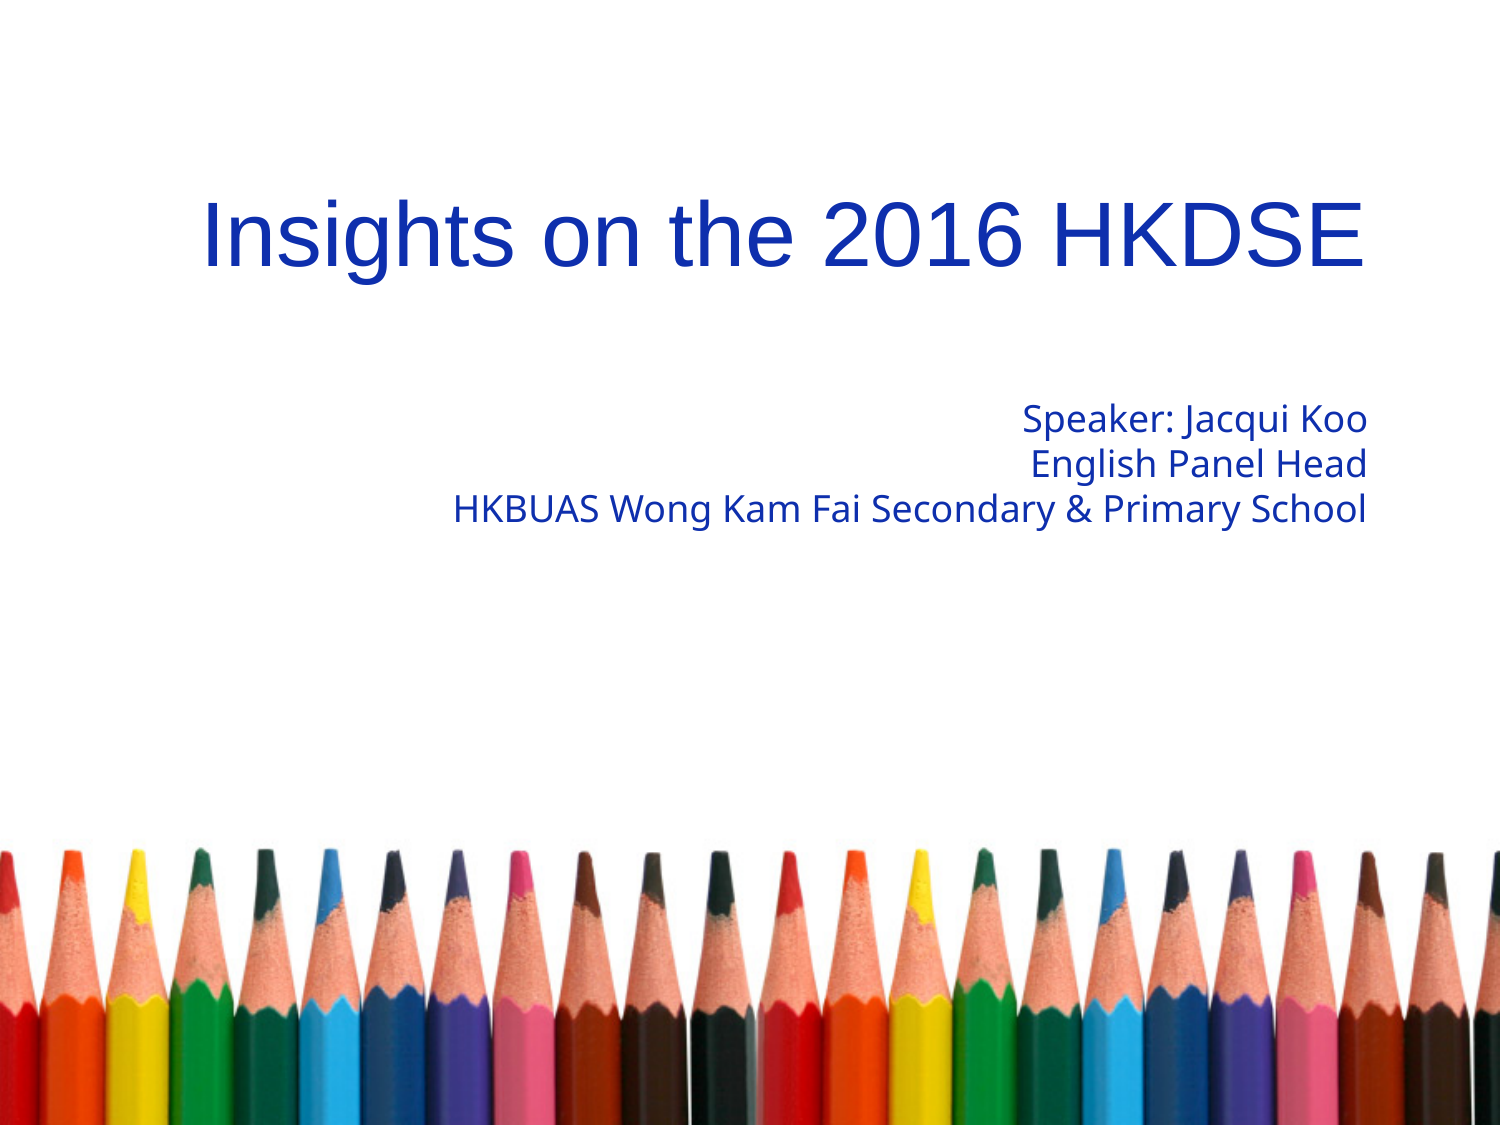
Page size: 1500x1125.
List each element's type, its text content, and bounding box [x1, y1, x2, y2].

picture [0, 0, 1500, 1125]
title Insights on the 2016 HKDSE Speaker: Jacqui Koo English Panel Head HKBUAS Wong Kam Fai Secondary & Primary School [108, 258, 1384, 447]
